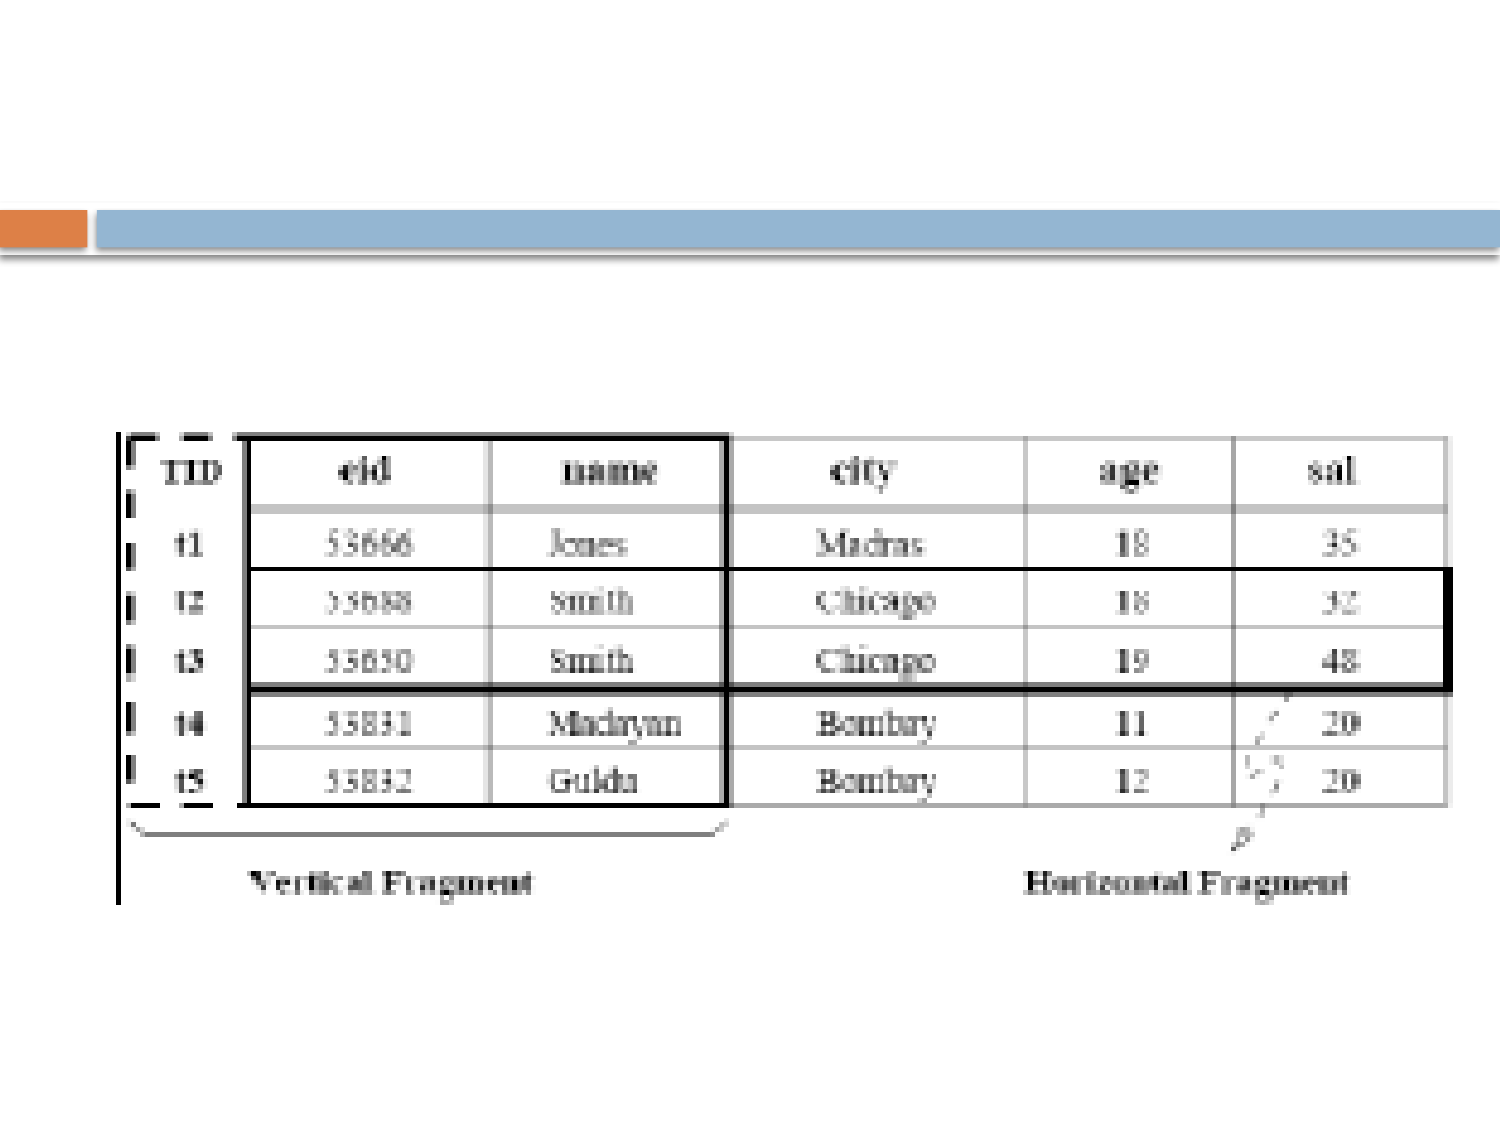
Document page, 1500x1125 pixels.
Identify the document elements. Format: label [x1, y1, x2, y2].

picture [111, 432, 1458, 906]
